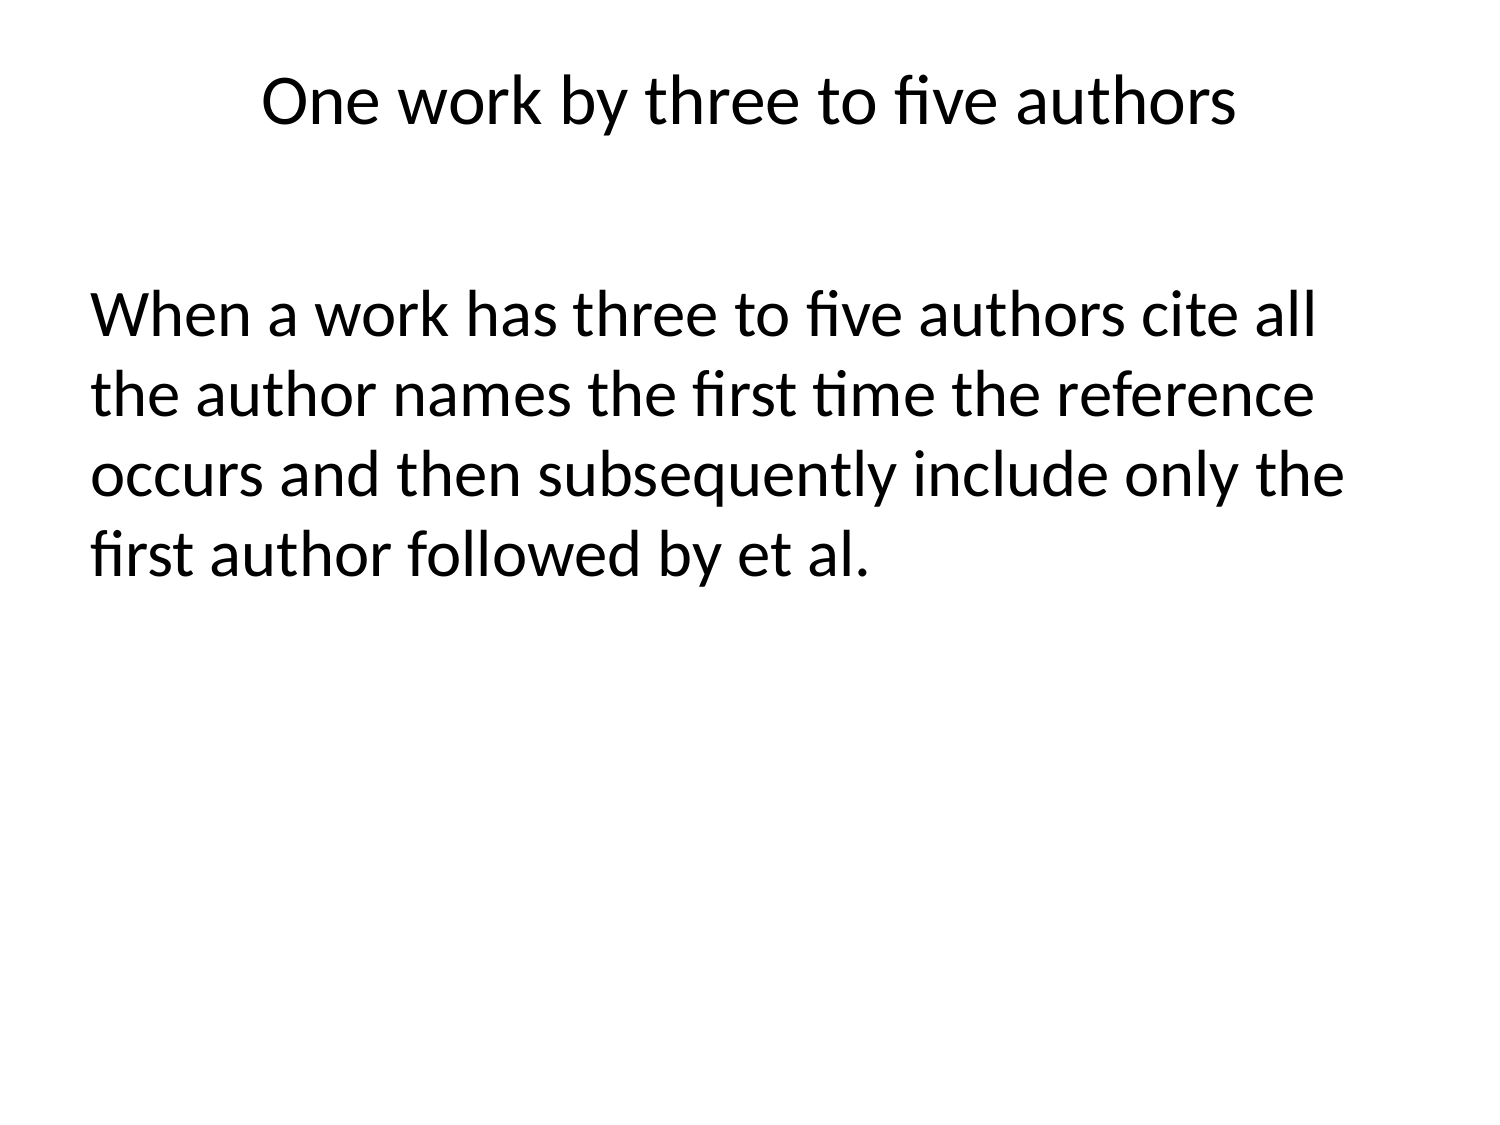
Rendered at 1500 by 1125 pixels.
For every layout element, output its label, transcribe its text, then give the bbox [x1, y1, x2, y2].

list When a work has three to five authors cite all the author names the first time the reference occurs and then subsequently include only the first author followed by et al. [75, 262, 1425, 1005]
title One work by three to five authors [75, 45, 1425, 233]
